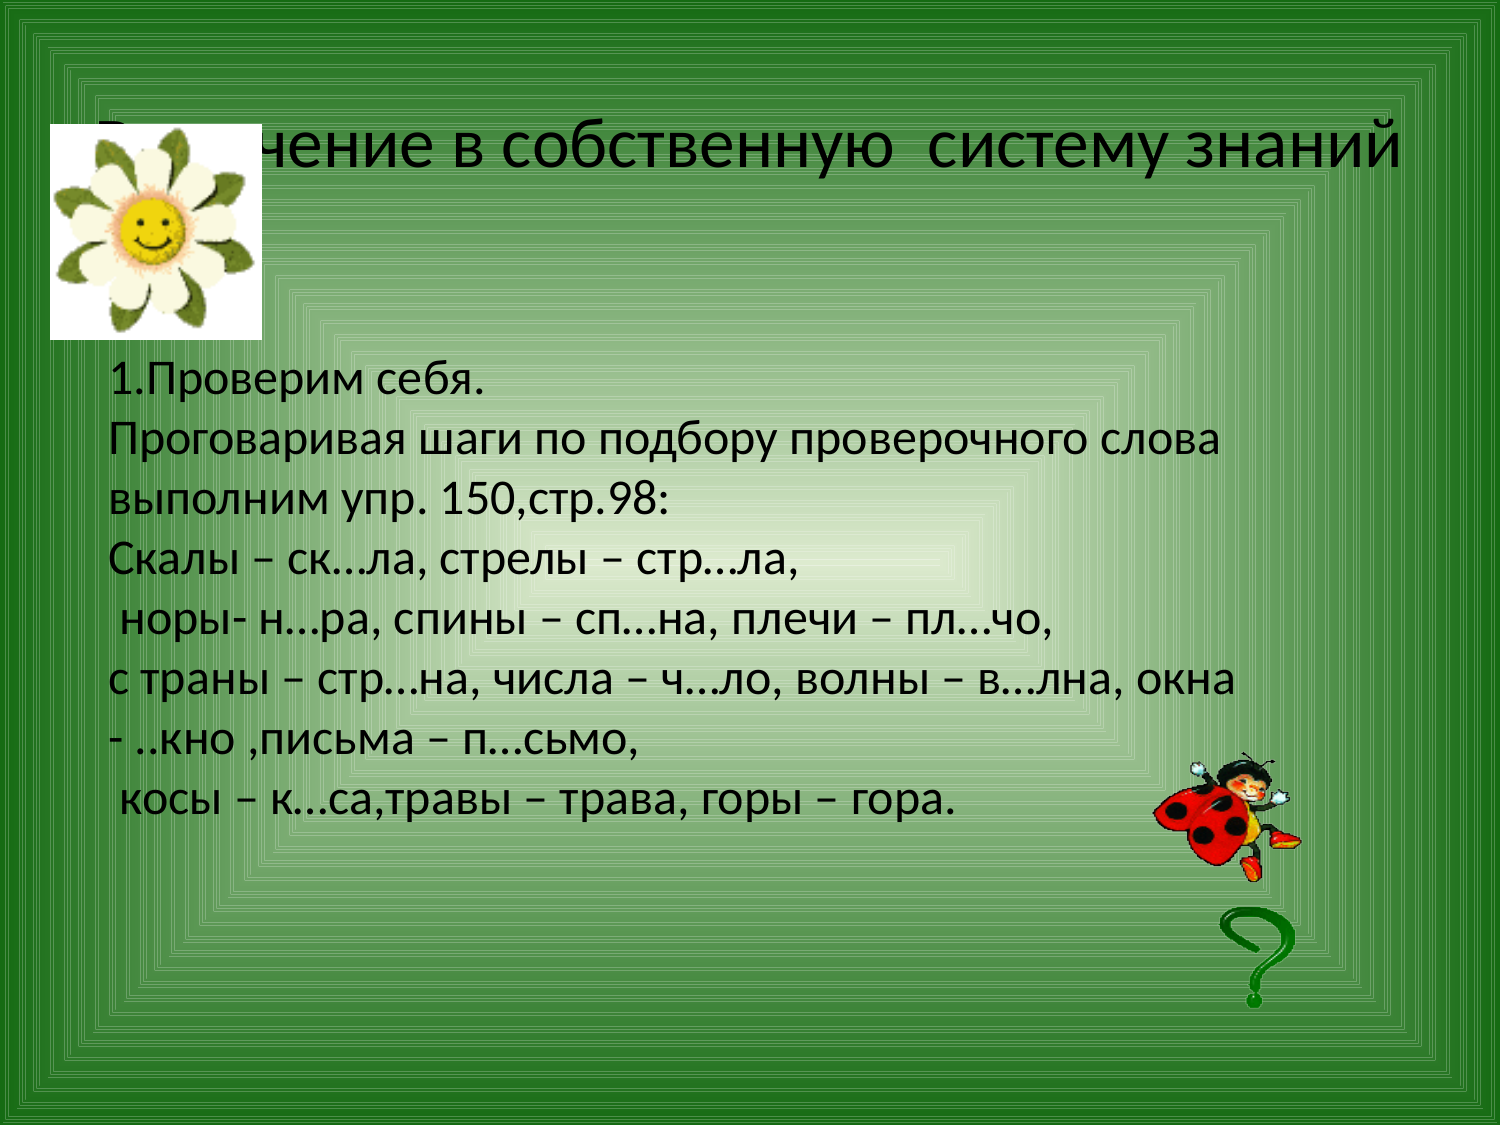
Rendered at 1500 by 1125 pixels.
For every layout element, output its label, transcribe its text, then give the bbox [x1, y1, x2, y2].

title Включение в собственную систему знаний [75, 45, 1425, 233]
picture [49, 124, 263, 340]
text_box 1.Проверим себя. Проговаривая шаги по подбору проверочного слова выполним упр. 150,стр.98: Скалы – ск…ла, стрелы – стр…ла, норы- н…ра, спины – сп…на, плечи – пл…чо, с траны – стр…на, числа – ч…ло, волны – в…лна, окна - ..кно ,письма – п…сьмо, косы – к…са,травы – трава, горы – гора. [93, 337, 1418, 833]
picture [1136, 749, 1383, 1044]
